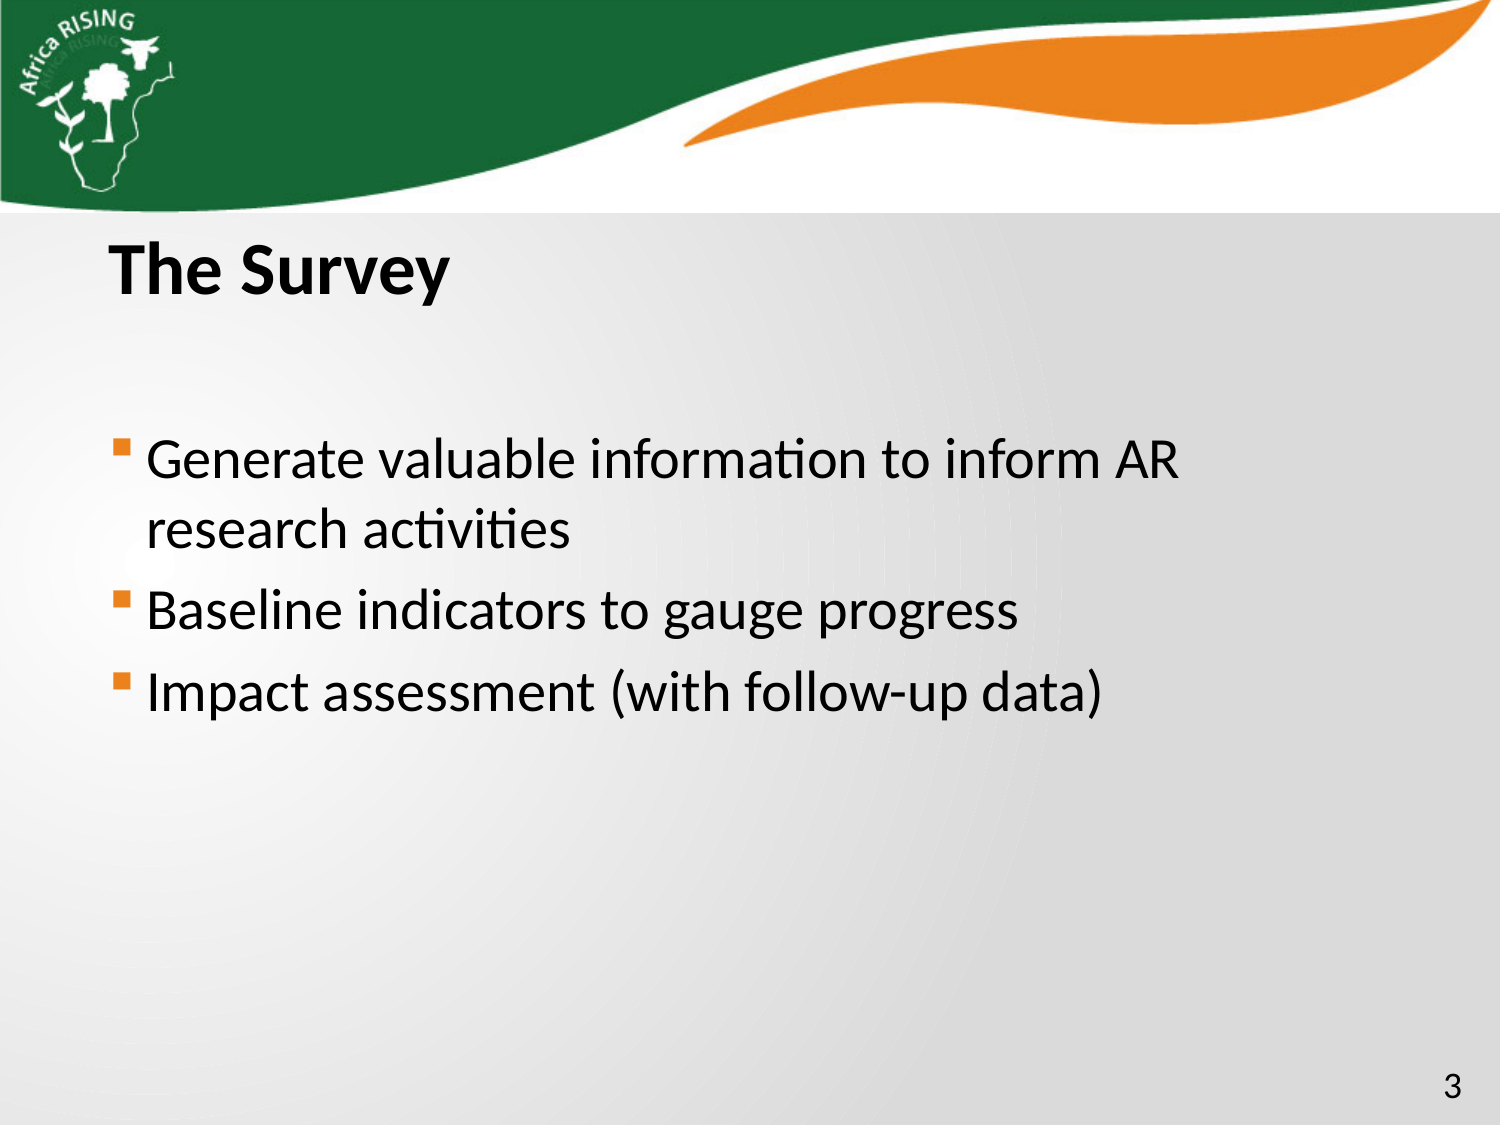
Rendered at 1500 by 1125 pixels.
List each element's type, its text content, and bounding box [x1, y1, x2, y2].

list The Survey [75, 212, 1325, 313]
picture [0, 0, 1500, 213]
list Generate valuable information to inform AR research activities Baseline indicators to gauge progress Impact assessment (with follow-up data) [75, 412, 1350, 1075]
slide_number 3 [1424, 1049, 1500, 1116]
